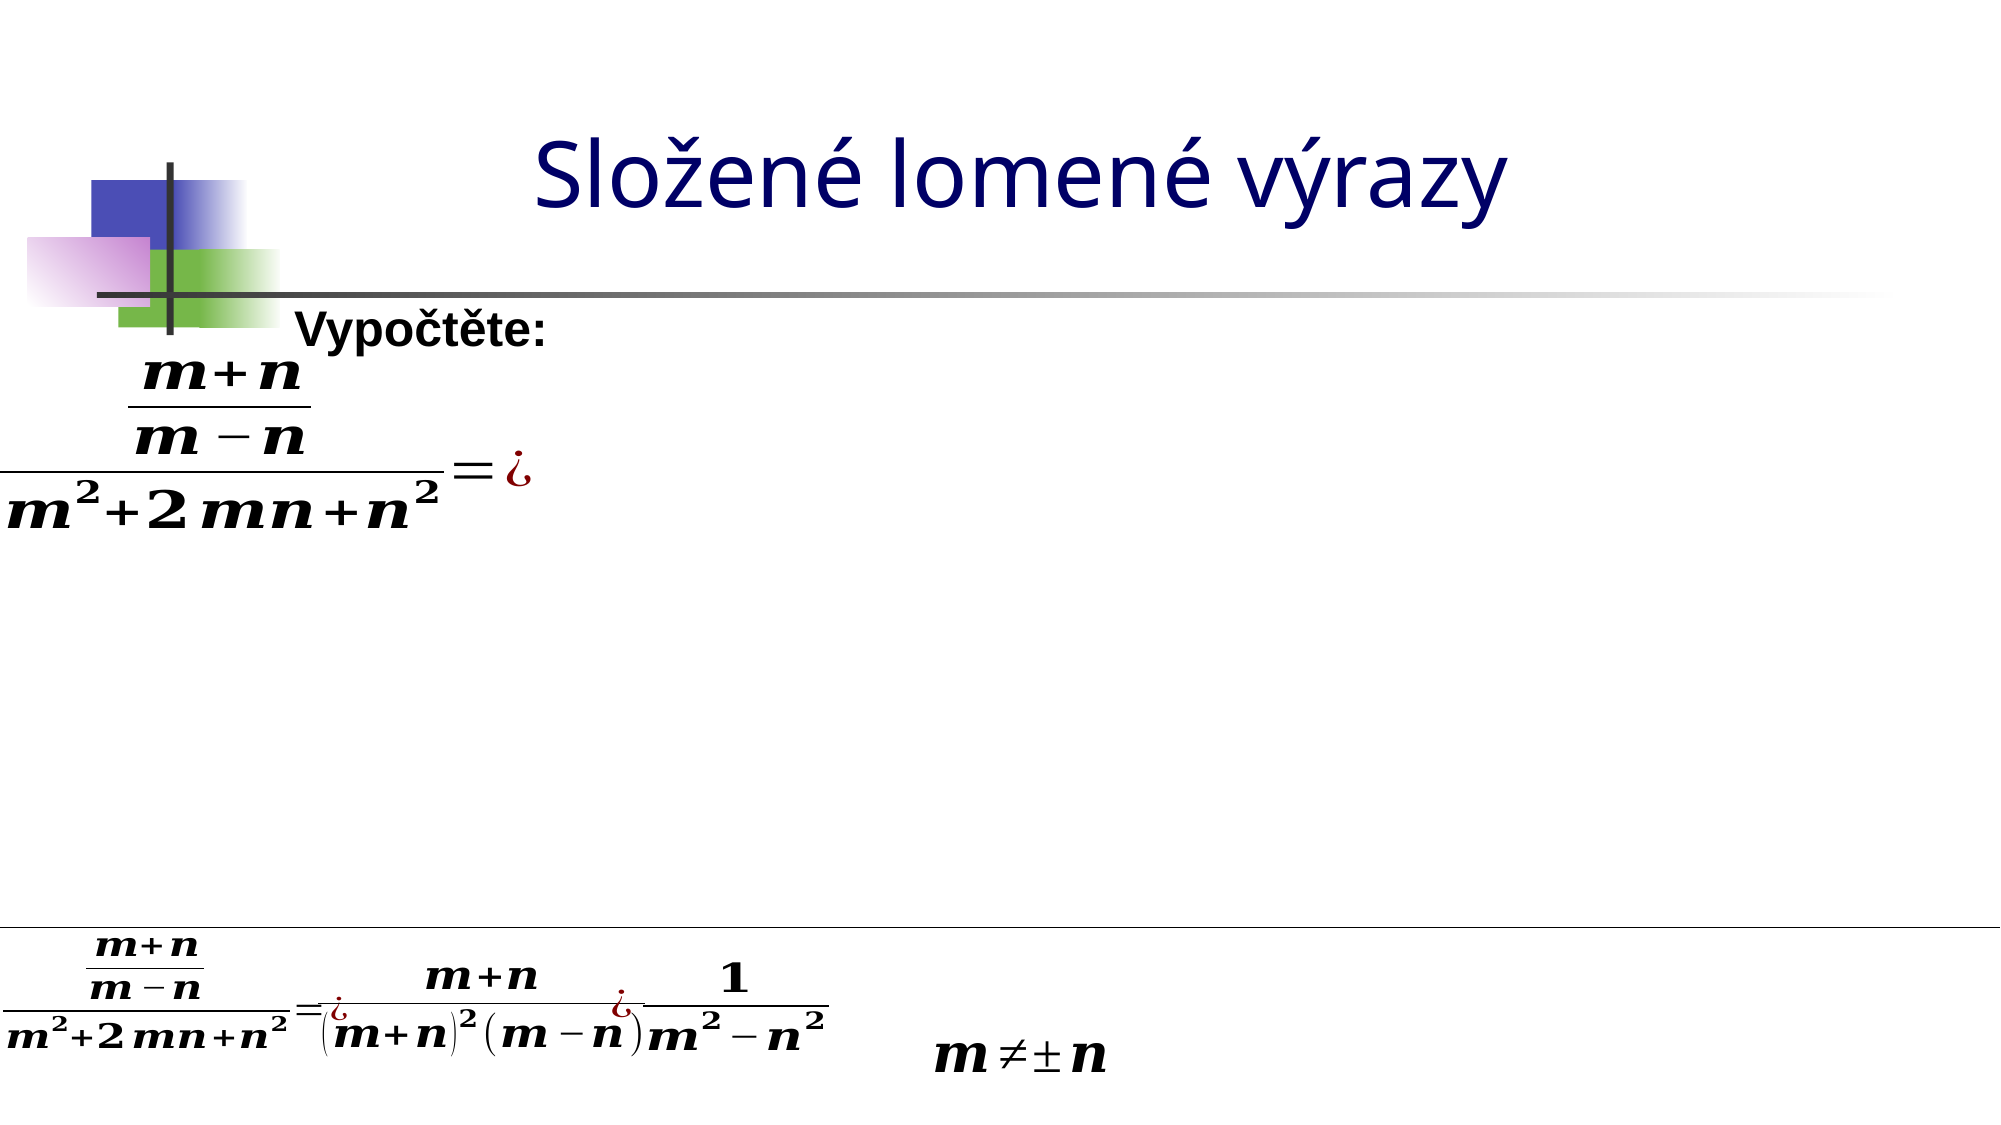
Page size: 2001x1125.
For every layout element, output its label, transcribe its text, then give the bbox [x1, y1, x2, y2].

text_box Složené lomené výrazy [416, 113, 1626, 228]
text_box Vypočtěte: [279, 290, 581, 362]
